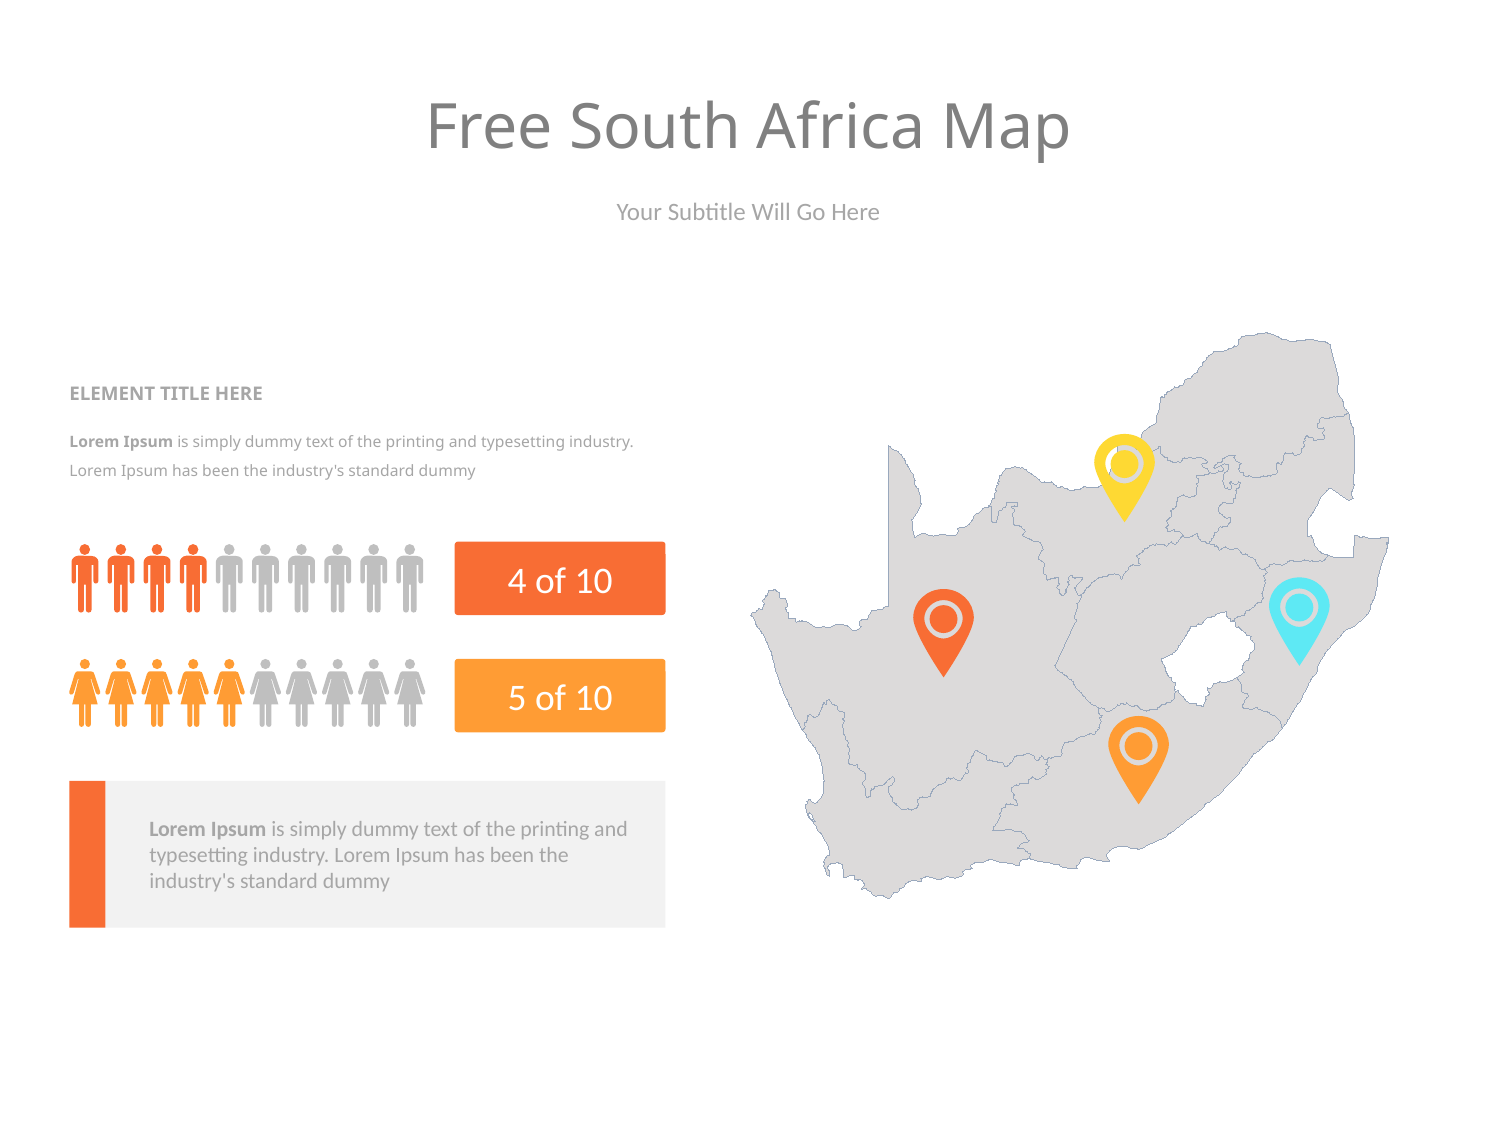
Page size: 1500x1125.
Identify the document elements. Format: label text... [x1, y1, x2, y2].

title Free South Africa Map [62, 74, 1436, 183]
list Your Subtitle Will Go Here [62, 193, 1436, 232]
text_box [1108, 715, 1169, 805]
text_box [69, 370, 666, 928]
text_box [750, 332, 1389, 899]
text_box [1269, 577, 1330, 666]
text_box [1094, 433, 1155, 523]
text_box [913, 588, 974, 678]
